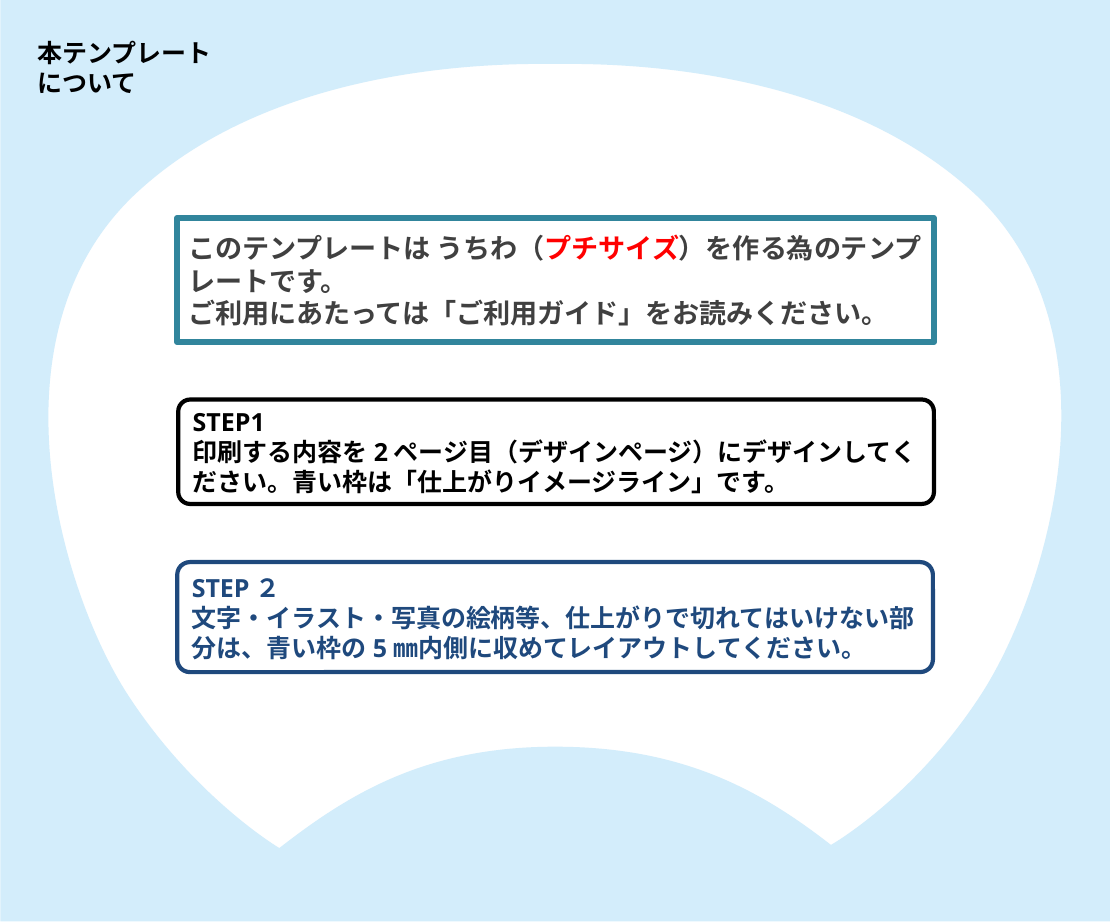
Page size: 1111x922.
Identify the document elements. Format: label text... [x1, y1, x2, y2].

text_box STEP1 印刷する内容を2ページ目（デザインページ）にデザインしてください。青い枠は「仕上がりイメージライン」です。 [176, 397, 937, 507]
text_box このテンプレートは うちわ（プチサイズ）を作る為のテンプレートです。 ご利用にあたっては「ご利用ガイド」をお読みください。 [175, 216, 936, 344]
text_box STEP２ 文字・イラスト・写真の絵柄等、仕上がりで切れてはいけない部分は、青い枠の5㎜内側に収めてレイアウトしてください。 [175, 559, 936, 675]
text_box 本テンプレート について [26, 32, 224, 103]
